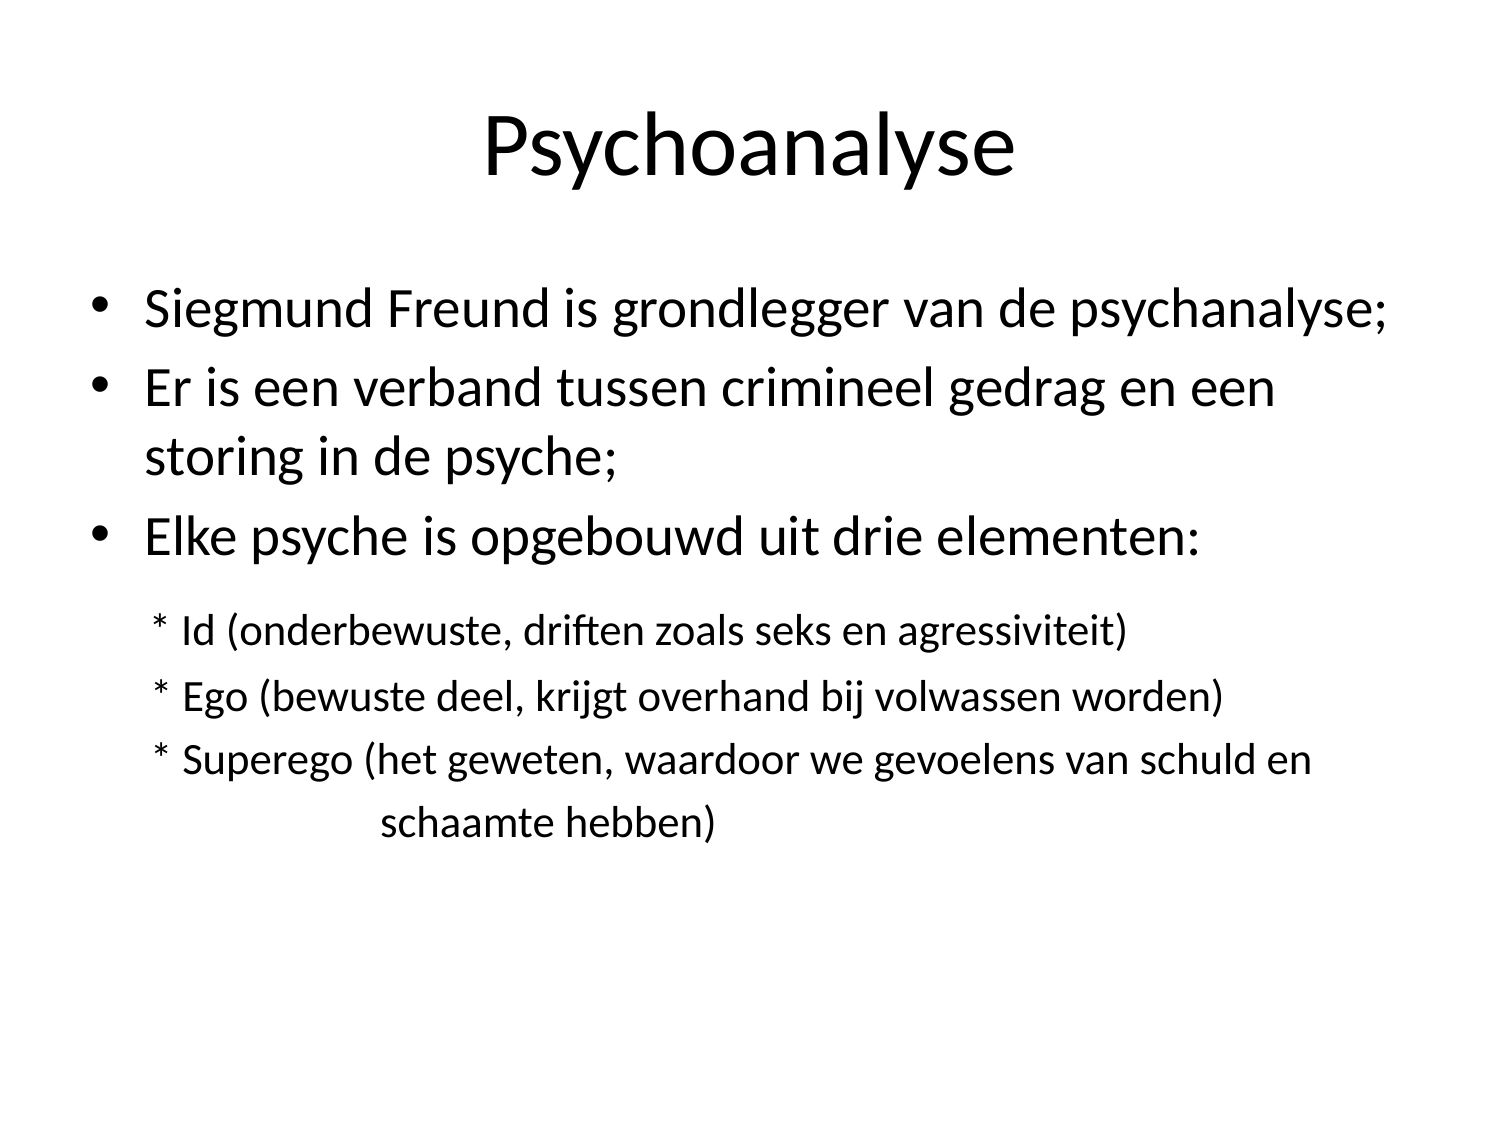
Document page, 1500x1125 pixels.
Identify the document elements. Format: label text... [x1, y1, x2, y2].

title Psychoanalyse [75, 45, 1425, 233]
list Siegmund Freund is grondlegger van de psychanalyse; Er is een verband tussen crimineel gedrag en een storing in de psyche; Elke psyche is opgebouwd uit drie elementen: * Id (onderbewuste, driften zoals seks en agressiviteit) * Ego (bewuste deel, krijgt overhand bij volwassen worden) * Superego (het geweten, waardoor we gevoelens van schuld en schaamte hebben) [75, 262, 1425, 1005]
